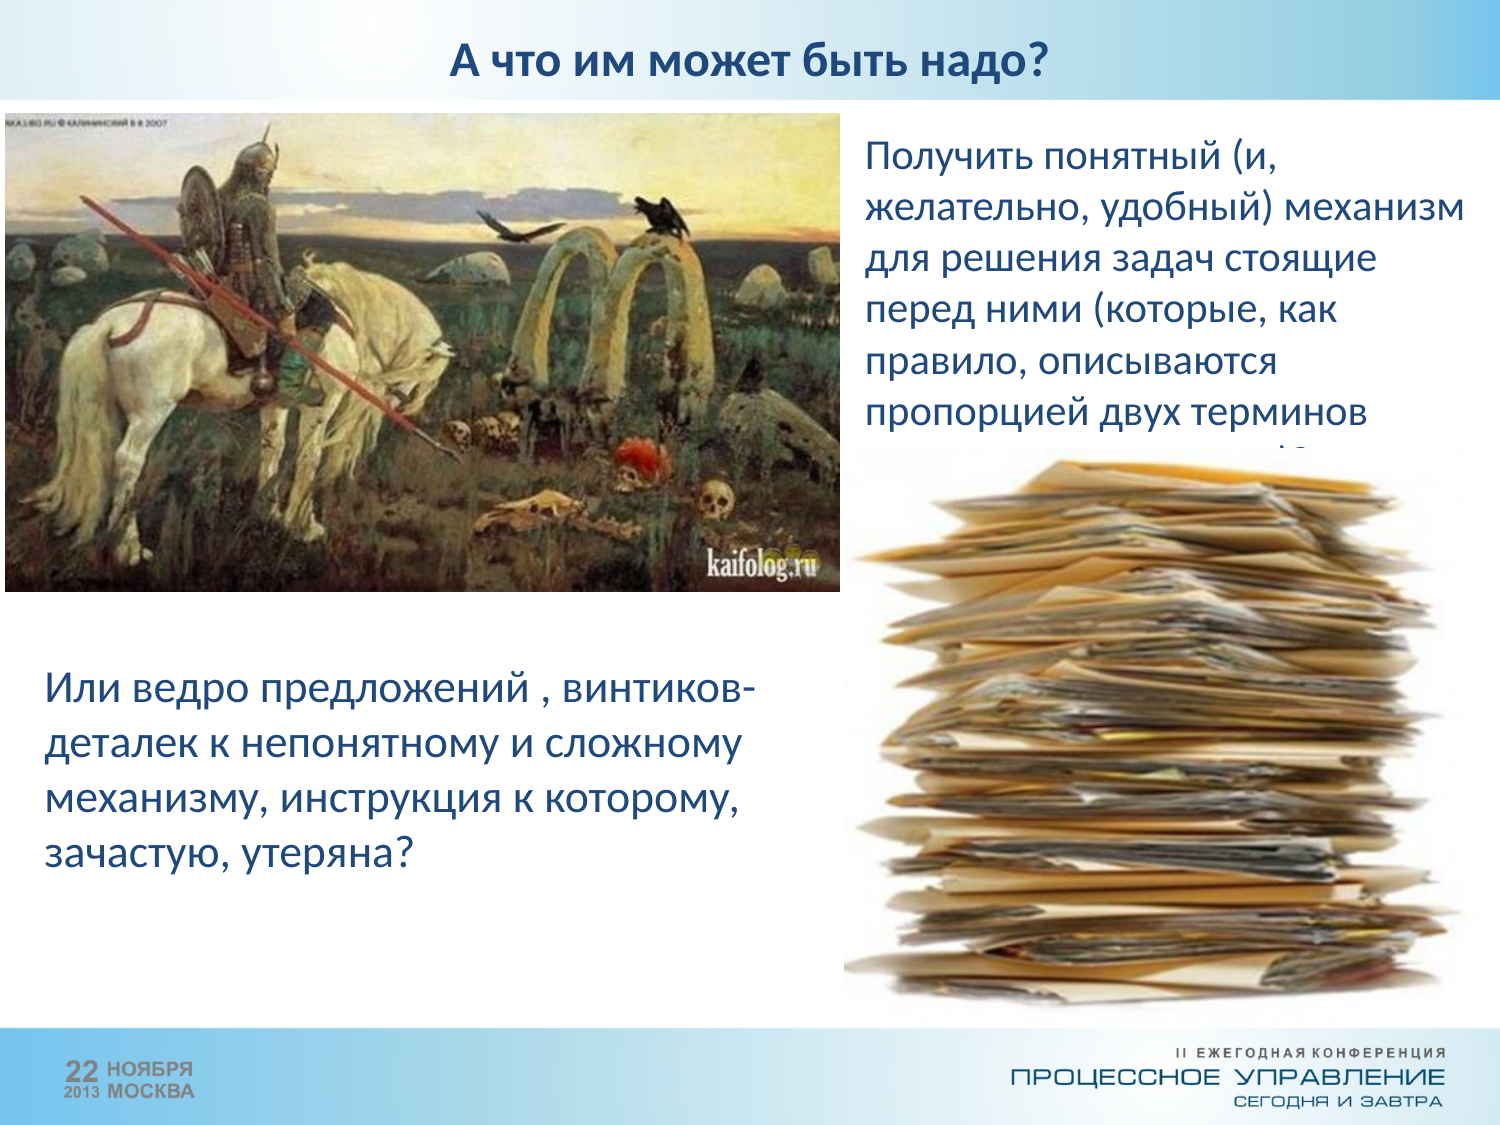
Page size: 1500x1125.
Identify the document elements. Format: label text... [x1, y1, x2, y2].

list Получить понятный (и, желательно, удобный) механизм для решения задач стоящие перед ними (которые, как правило, описываются пропорцией двух терминов «долго» и «счастливо»)? [849, 119, 1500, 504]
picture [0, 0, 1500, 1125]
text_box Или ведро предложений , винтиков-деталек к непонятному и сложному механизму, инструкция к которому, зачастую, утеряна? [29, 649, 839, 976]
list А что им может быть надо? [29, 19, 1471, 107]
